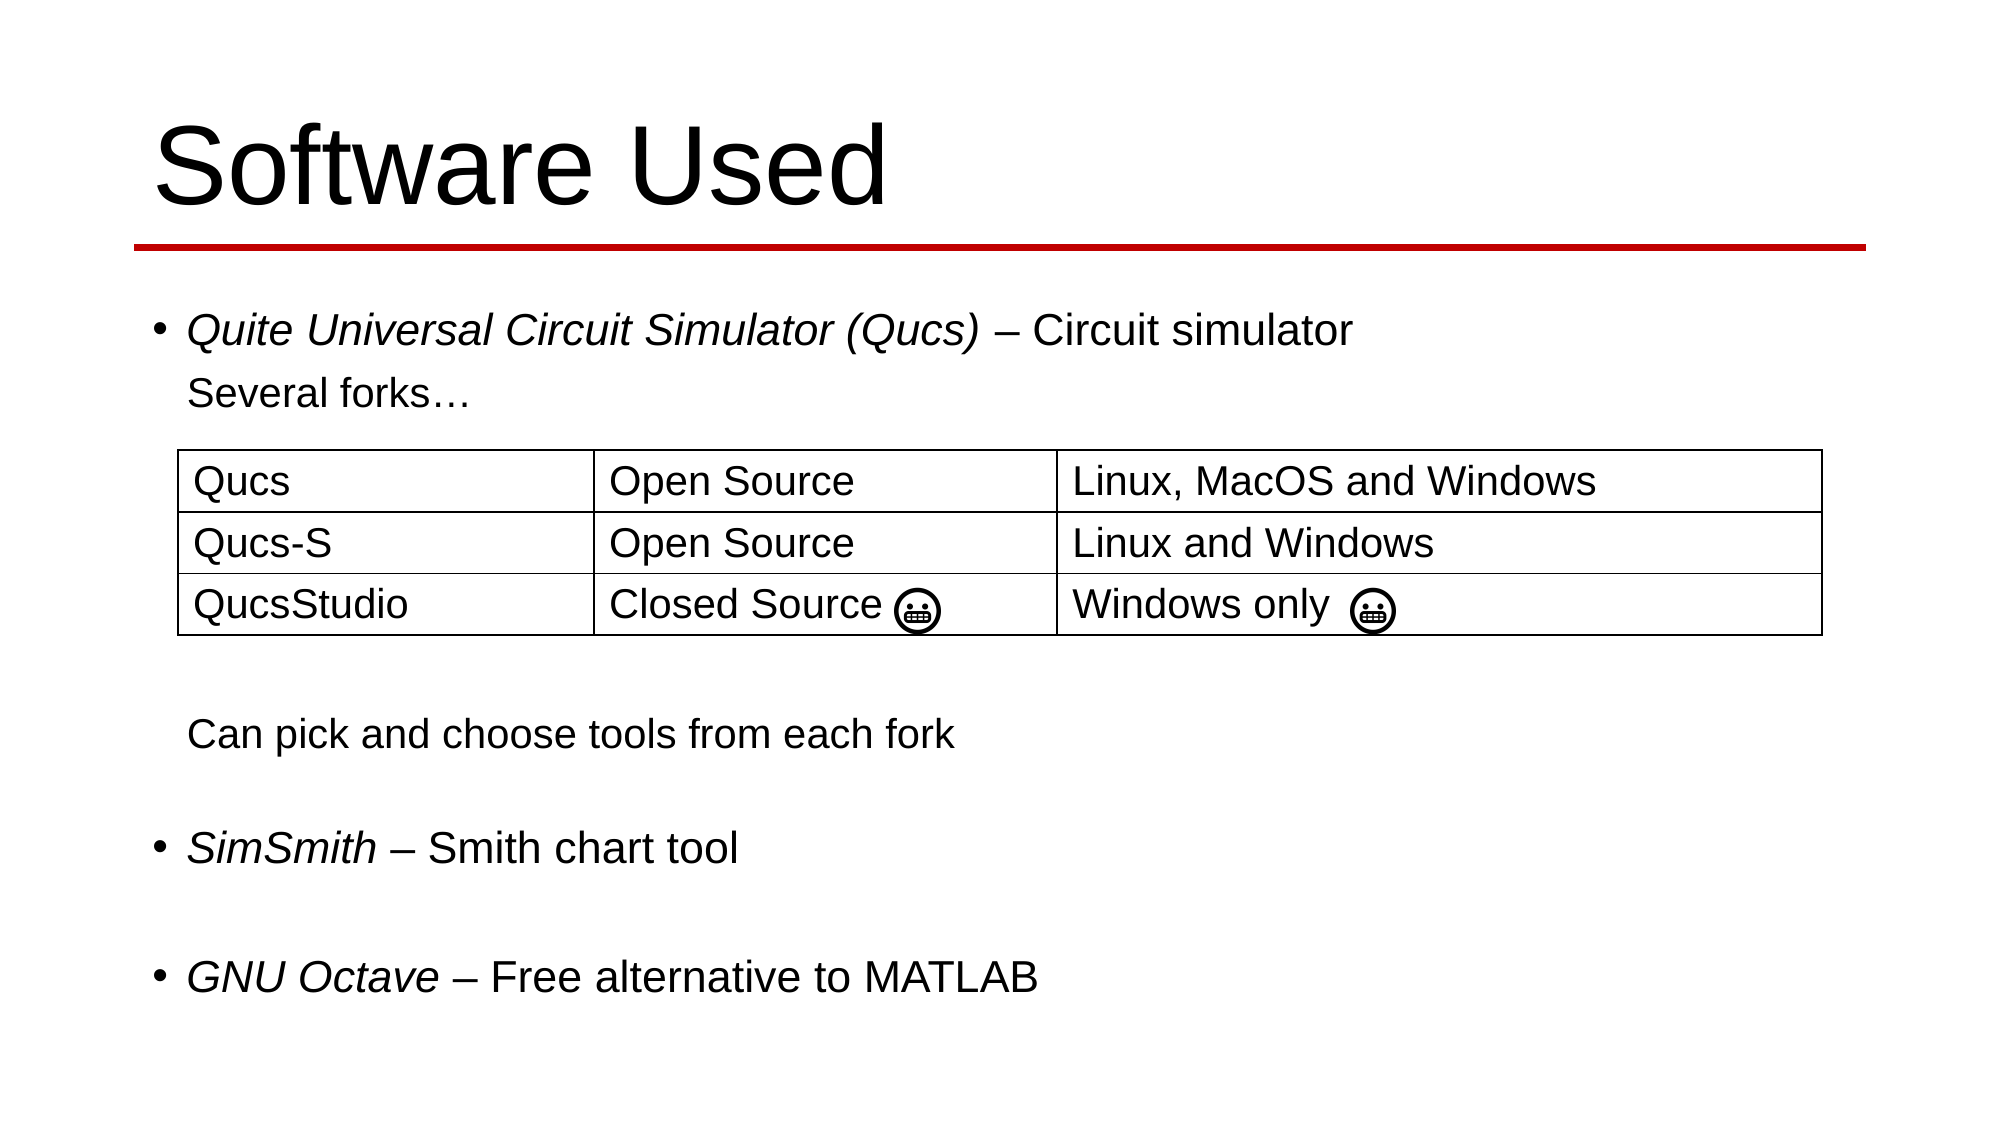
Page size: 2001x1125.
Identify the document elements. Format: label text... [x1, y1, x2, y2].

picture [1349, 587, 1396, 635]
picture [894, 587, 941, 635]
table_cell Qucs-S [179, 513, 593, 573]
table_header Open Source [595, 451, 1056, 511]
table_cell Closed Source [595, 574, 1056, 634]
table_cell Windows only [1058, 574, 1821, 634]
list Quite Universal Circuit Simulator (Qucs) – Circuit simulator Several forks… Can pick and choose tools from each fork SimSmith – Smith chart tool GNU Octave – Free alternative to MATLAB [137, 299, 1863, 1014]
table_cell Linux and Windows [1058, 513, 1821, 573]
title Software Used [137, 59, 1863, 278]
table_header Linux, MacOS and Windows [1058, 451, 1821, 511]
table_cell Open Source [595, 513, 1056, 573]
table_cell QucsStudio [179, 574, 593, 634]
table_header Qucs [179, 451, 593, 511]
